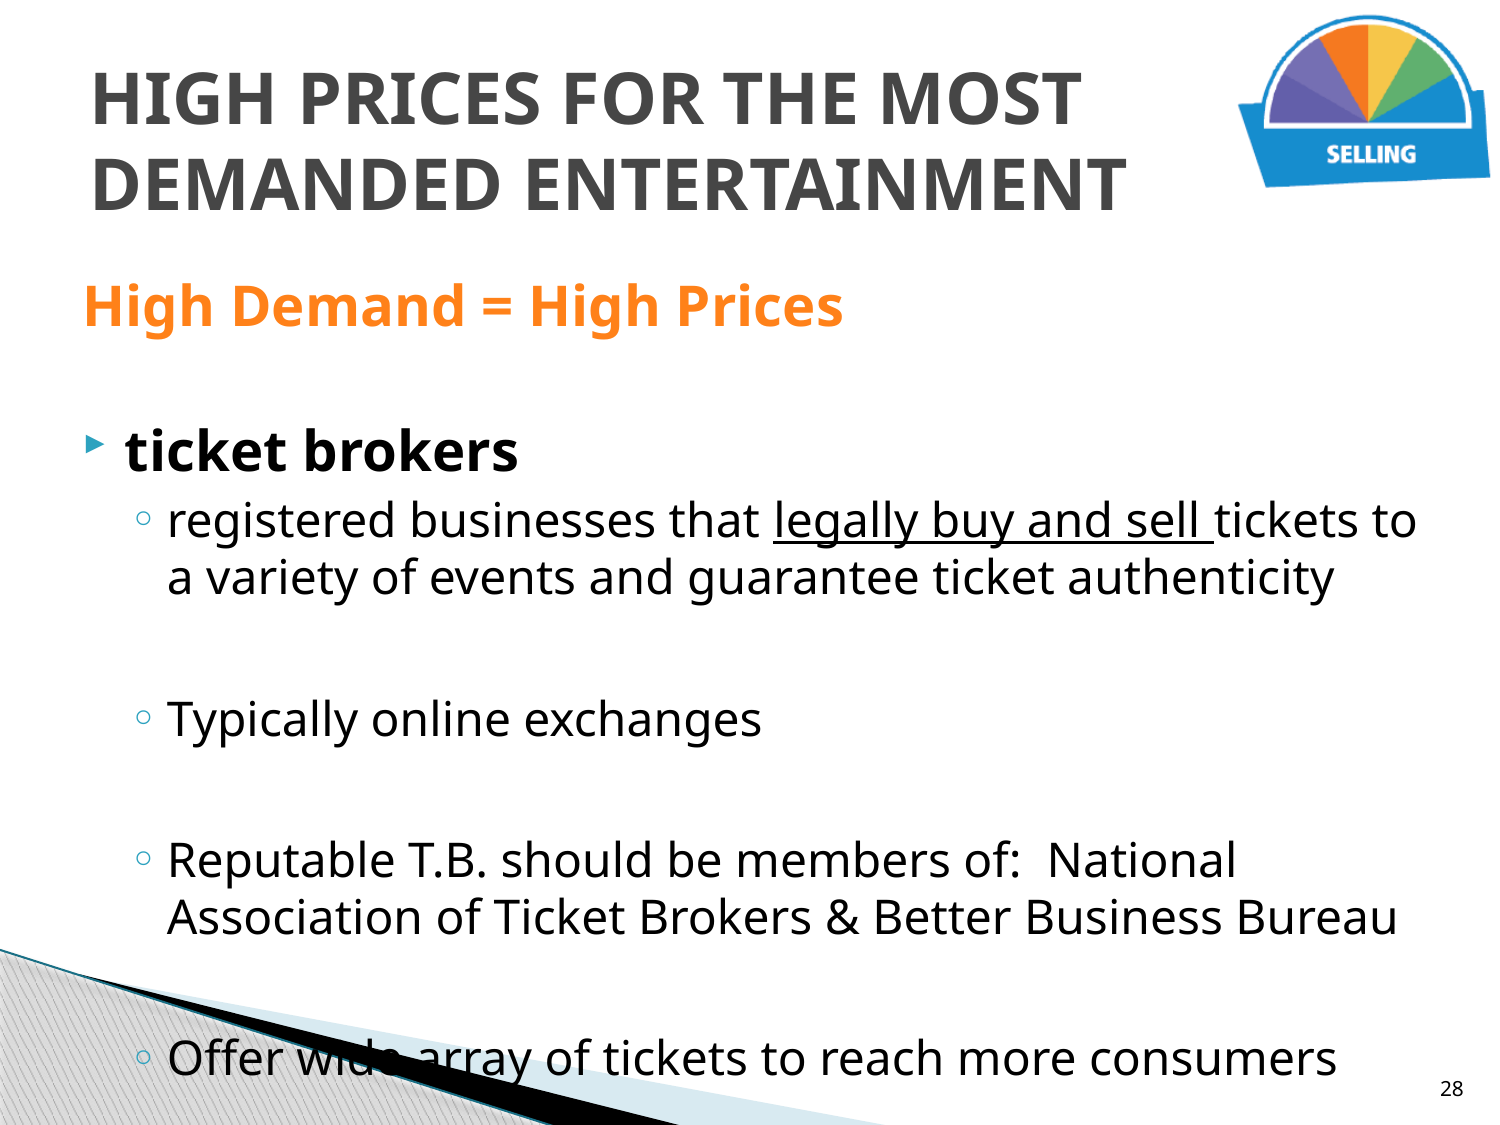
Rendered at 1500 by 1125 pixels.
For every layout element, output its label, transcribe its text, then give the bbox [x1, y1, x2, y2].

list High Demand = High Prices ticket brokers registered businesses that legally buy and sell tickets to a variety of events and guarantee ticket authenticity Typically online exchanges Reputable T.B. should be members of: National Association of Ticket Brokers & Better Business Bureau Offer wide array of tickets to reach more consumers [50, 262, 1463, 1050]
picture [1224, 0, 1500, 205]
slide_number 28 [1418, 1051, 1479, 1112]
title HIGH PRICES FOR THE MOST DEMANDED ENTERTAINMENT [75, 45, 1425, 233]
